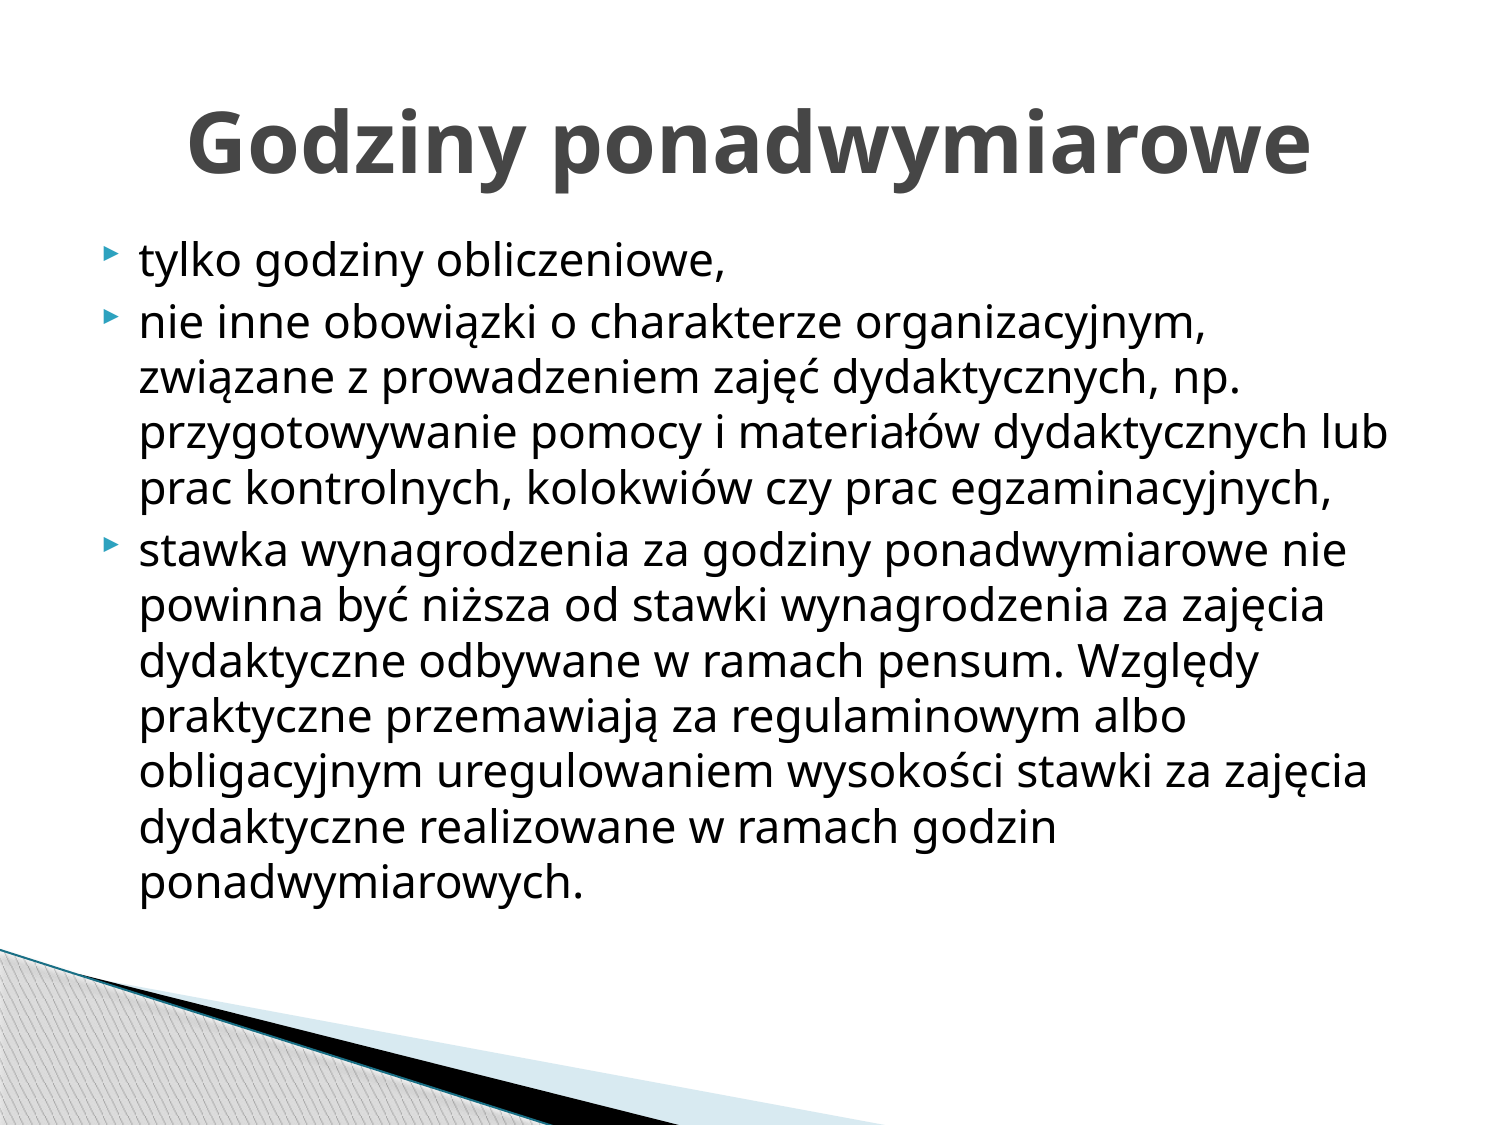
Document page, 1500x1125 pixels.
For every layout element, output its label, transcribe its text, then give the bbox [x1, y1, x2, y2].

title Godziny ponadwymiarowe [75, 45, 1425, 233]
list tylko godziny obliczeniowe, nie inne obowiązki o charakterze organizacyjnym, związane z prowadzeniem zajęć dydaktycznych, np. przygotowywanie pomocy i materiałów dydaktycznych lub prac kontrolnych, kolokwiów czy prac egzaminacyjnych, stawka wynagrodzenia za godziny ponadwymiarowe nie powinna być niższa od stawki wynagrodzenia za zajęcia dydaktyczne odbywane w ramach pensum. Względy praktyczne przemawiają za regulaminowym albo obligacyjnym uregulowaniem wysokości stawki za zajęcia dydaktyczne realizowane w ramach godzin ponadwymiarowych. [70, 222, 1421, 966]
